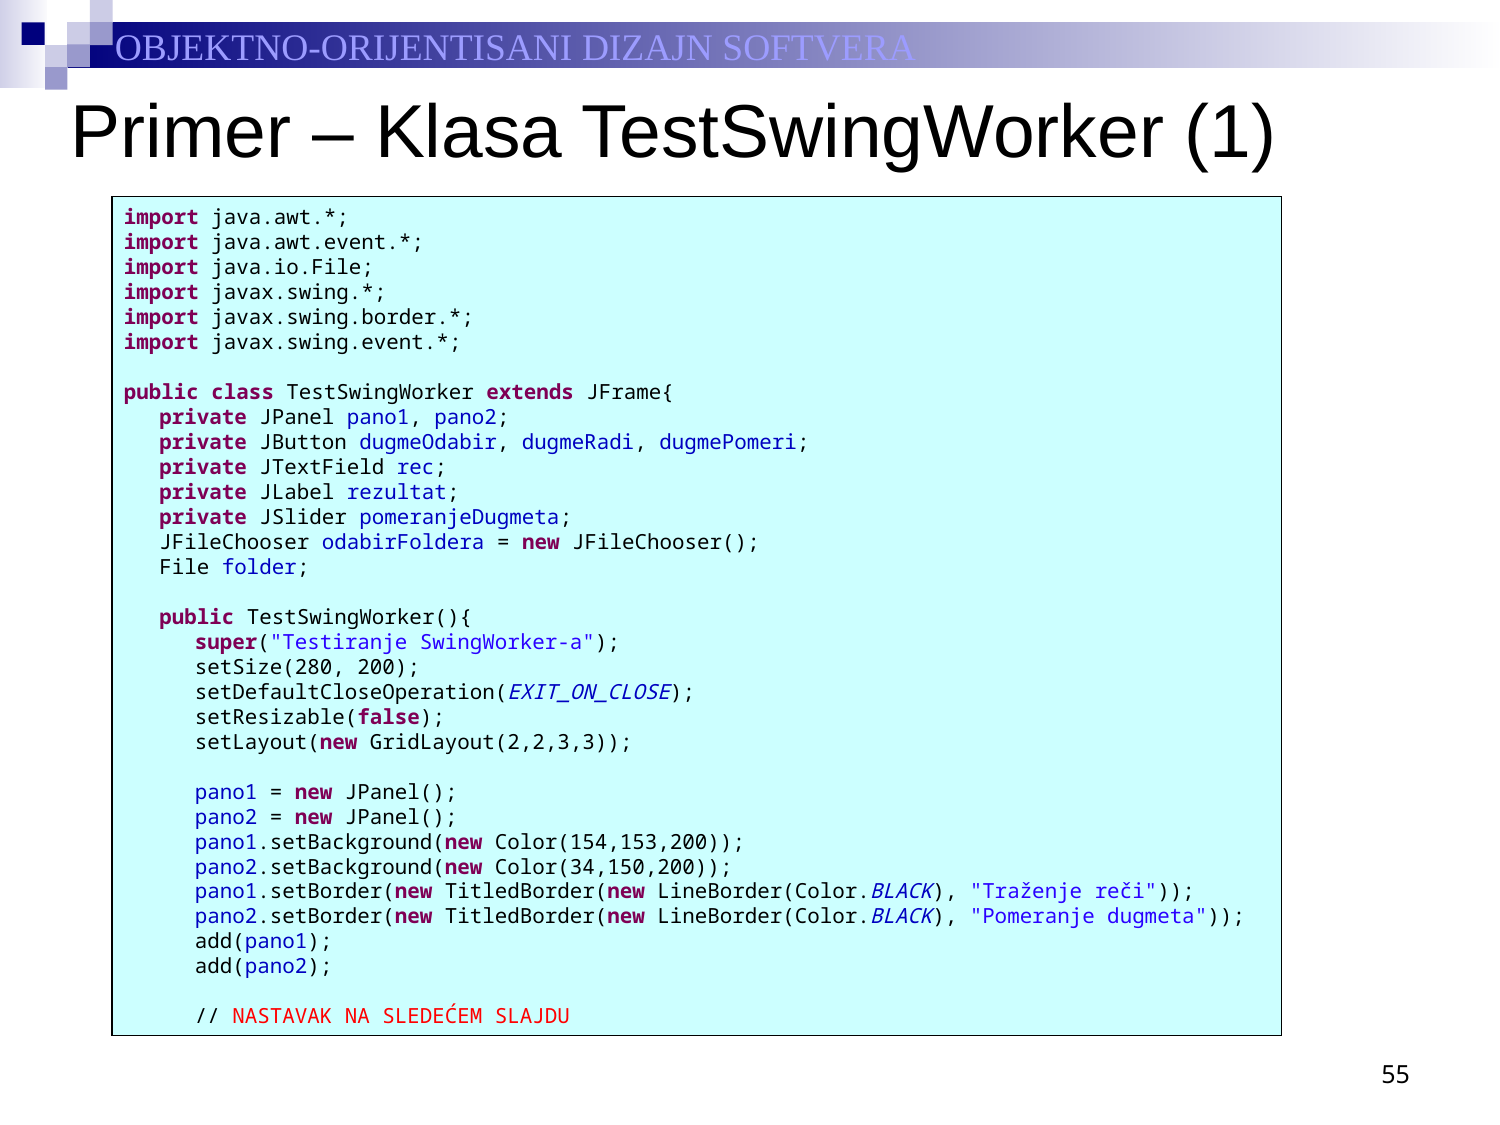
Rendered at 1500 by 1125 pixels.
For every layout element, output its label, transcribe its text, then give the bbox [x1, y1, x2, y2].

slide_number 55 [1074, 1024, 1426, 1101]
title Primer – Klasa TestSwingWorker (1) [64, 78, 1353, 176]
text_box import java.awt.*; import java.awt.event.*; import java.io.File; import javax.swing.*; import javax.swing.border.*; import javax.swing.event.*; public class TestSwingWorker extends JFrame{ private JPanel pano1, pano2; private JButton dugmeOdabir, dugmeRadi, dugmePomeri; private JTextField rec; private JLabel rezultat; private JSlider pomeranjeDugmeta; JFileChooser odabirFoldera = new JFileChooser(); File folder; public TestSwingWorker(){ super("Testiranje SwingWorker-a"); setSize(280, 200); setDefaultCloseOperation(EXIT_ON_CLOSE); setResizable(false); setLayout(new GridLayout(2,2,3,3)); pano1 = new JPanel(); pano2 = new JPanel(); pano1.setBackground(new Color(154,153,200)); pano2.setBackground(new Color(34,150,200)); pano1.setBorder(new TitledBorder(new LineBorder(Color.BLACK), "Traženje reči")); pano2.setBorder(new TitledBorder(new LineBorder(Color.BLACK), "Pomeranje dugmeta")); add(pano1); add(pano2); // NASTAVAK NA SLEDEĆEM SLAJDU [112, 196, 1282, 1036]
